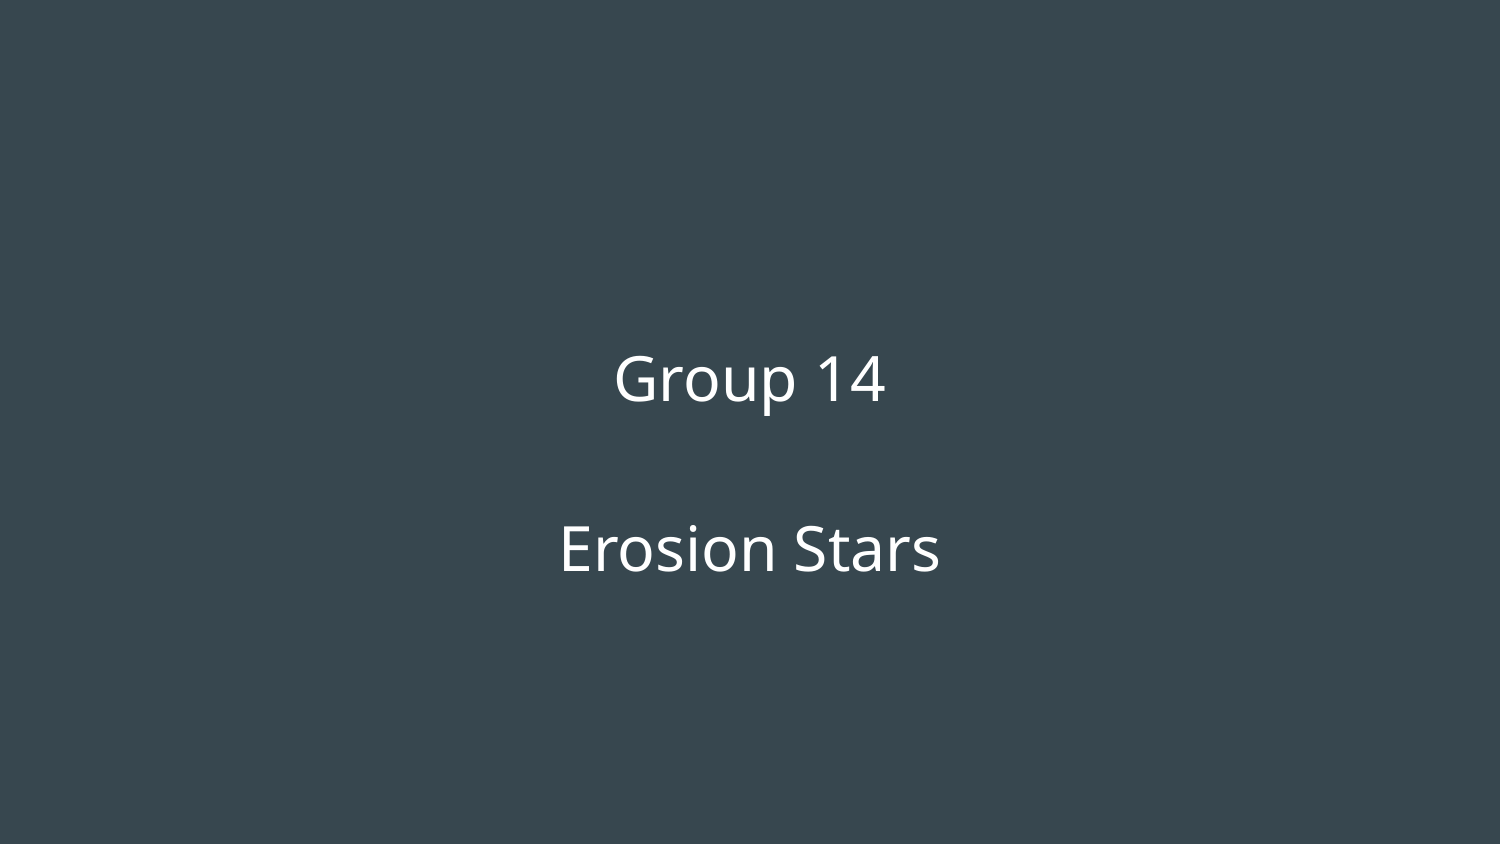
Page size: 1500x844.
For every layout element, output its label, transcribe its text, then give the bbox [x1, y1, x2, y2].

title Group 14 Erosion Stars [51, 319, 1449, 797]
